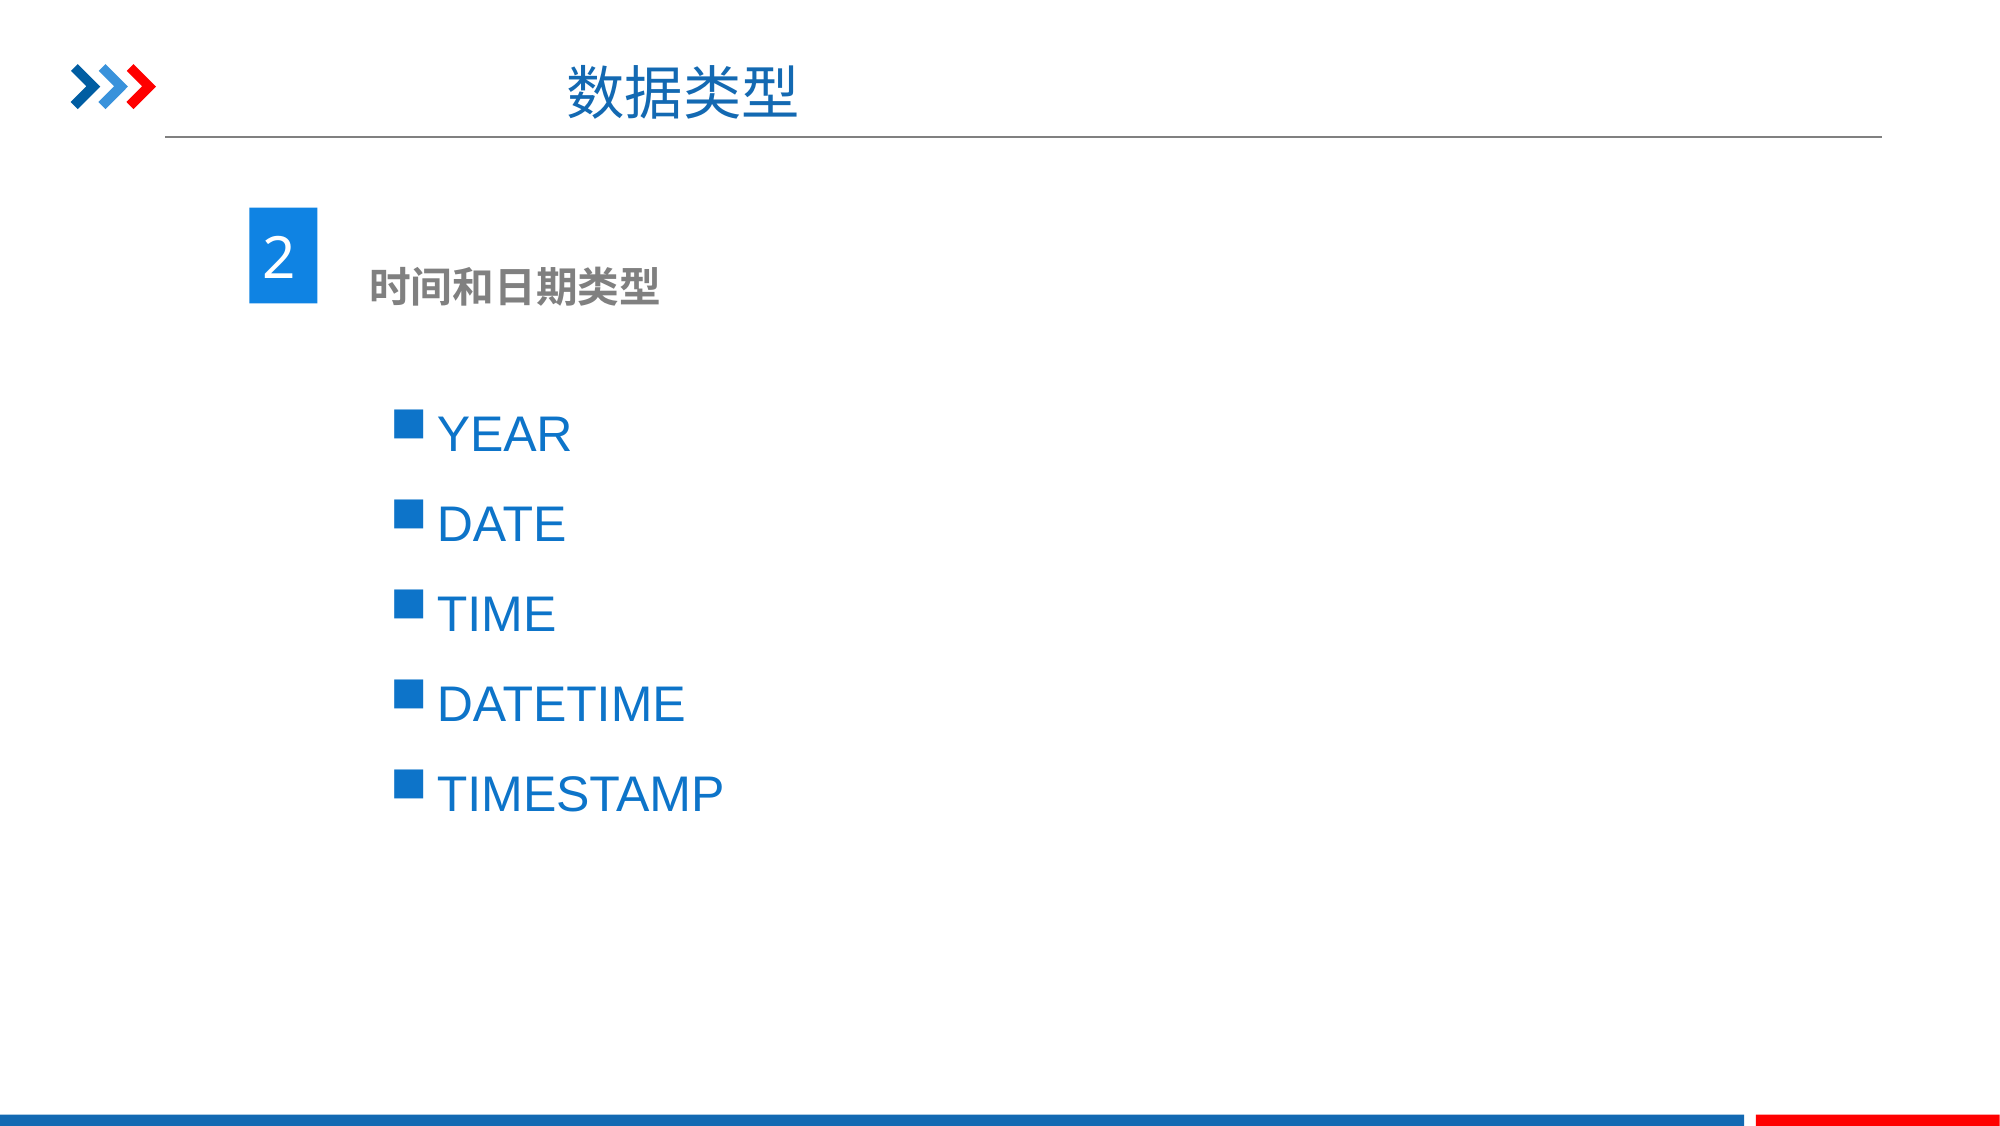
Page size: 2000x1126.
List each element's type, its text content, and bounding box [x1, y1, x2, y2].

text_box YEAR DATE TIME DATETIME TIMESTAMP [375, 363, 866, 829]
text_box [249, 207, 318, 304]
title 数据类型 [521, 25, 1296, 153]
text_box 时间和日期类型 [319, 245, 1092, 380]
